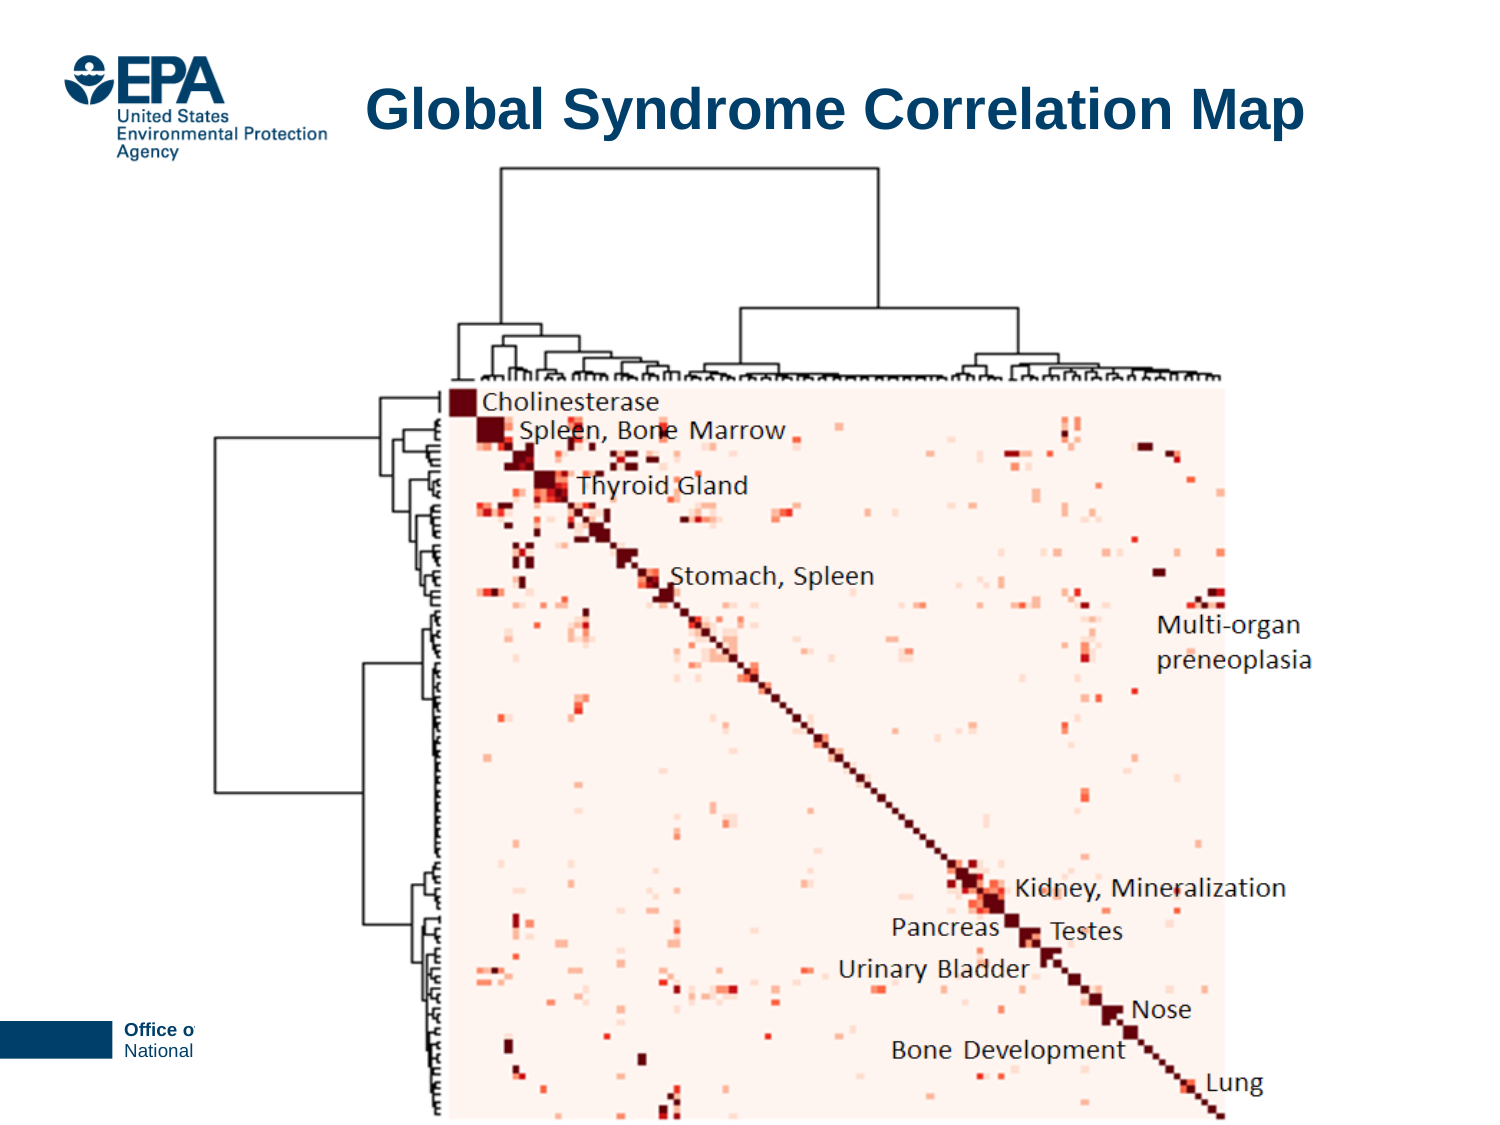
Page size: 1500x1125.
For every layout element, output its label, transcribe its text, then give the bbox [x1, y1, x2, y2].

picture [0, 0, 1500, 1125]
title Global Syndrome Correlation Map [349, 87, 1351, 126]
